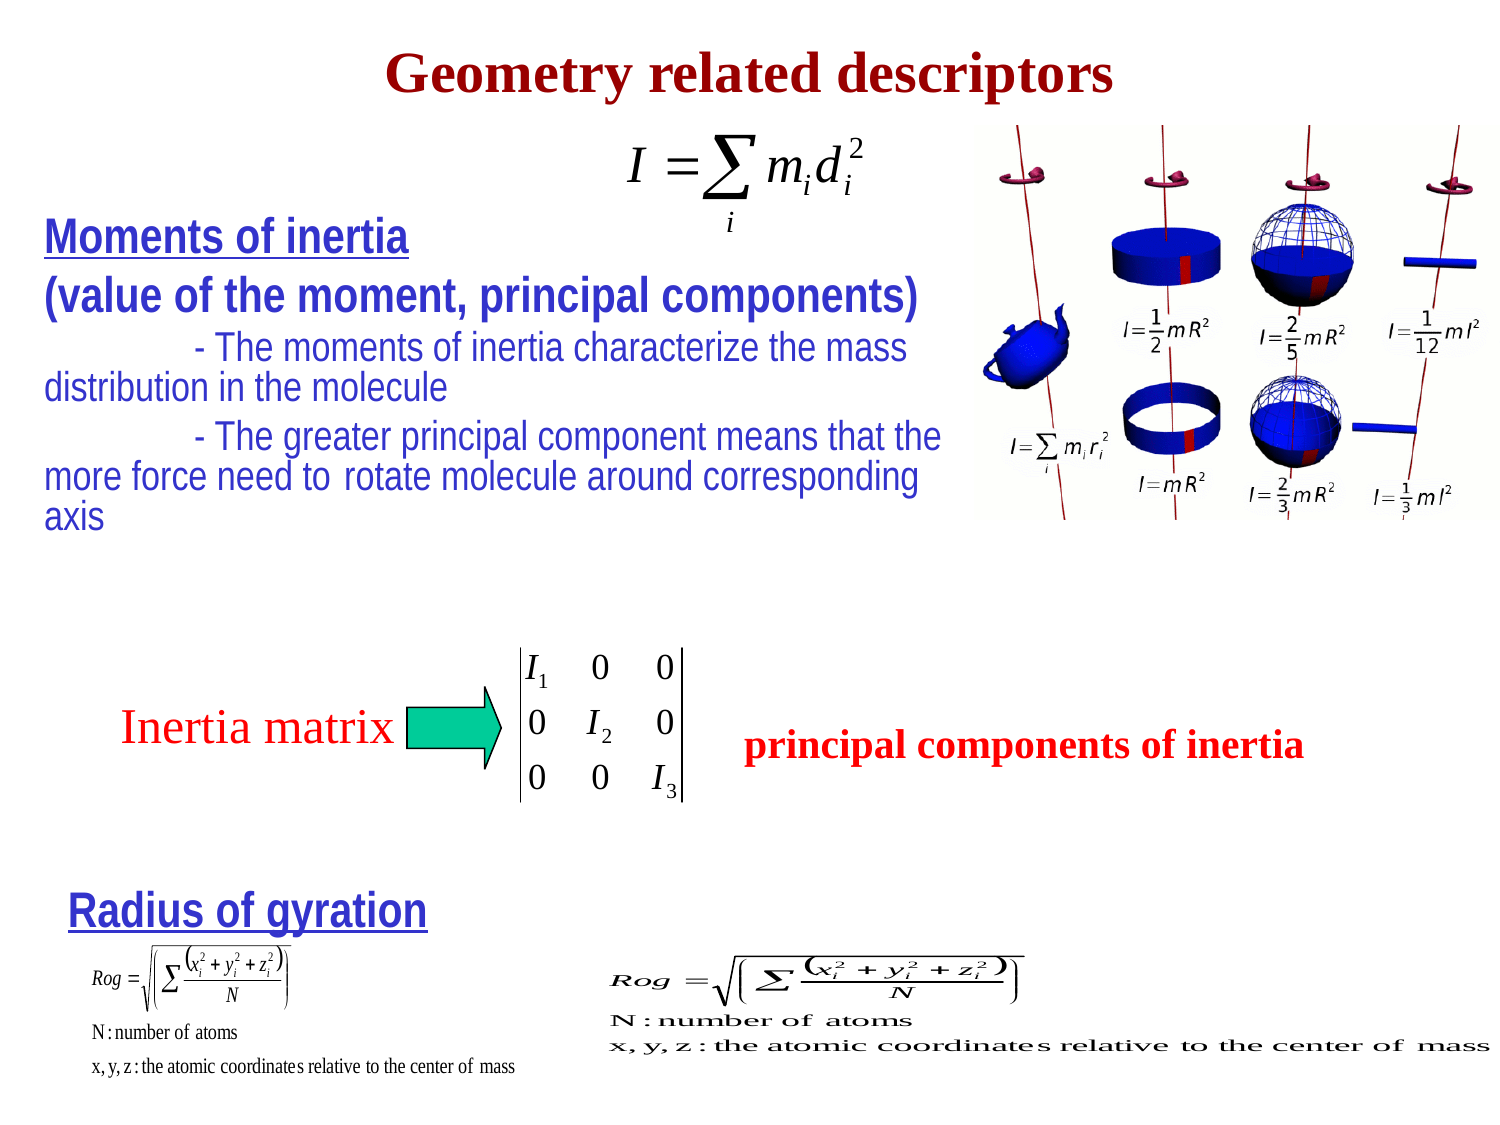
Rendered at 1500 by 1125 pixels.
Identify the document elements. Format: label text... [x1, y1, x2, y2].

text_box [513, 639, 692, 811]
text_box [88, 940, 520, 1083]
text_box Inertia matrix [105, 686, 410, 762]
title Geometry related descriptors [112, 24, 1388, 113]
text_box principal components of inertia [696, 709, 1500, 775]
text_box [602, 952, 1500, 1059]
text_box [410, 686, 502, 770]
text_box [617, 125, 881, 244]
text_box Moments of inertia (value of the moment, principal components) - The moments of inertia characterize the mass distribution in the molecule - The greater principal component means that the more force need to rotate molecule around corresponding axis [29, 208, 975, 546]
picture [974, 125, 1500, 520]
text_box Radius of gyration [53, 881, 453, 945]
